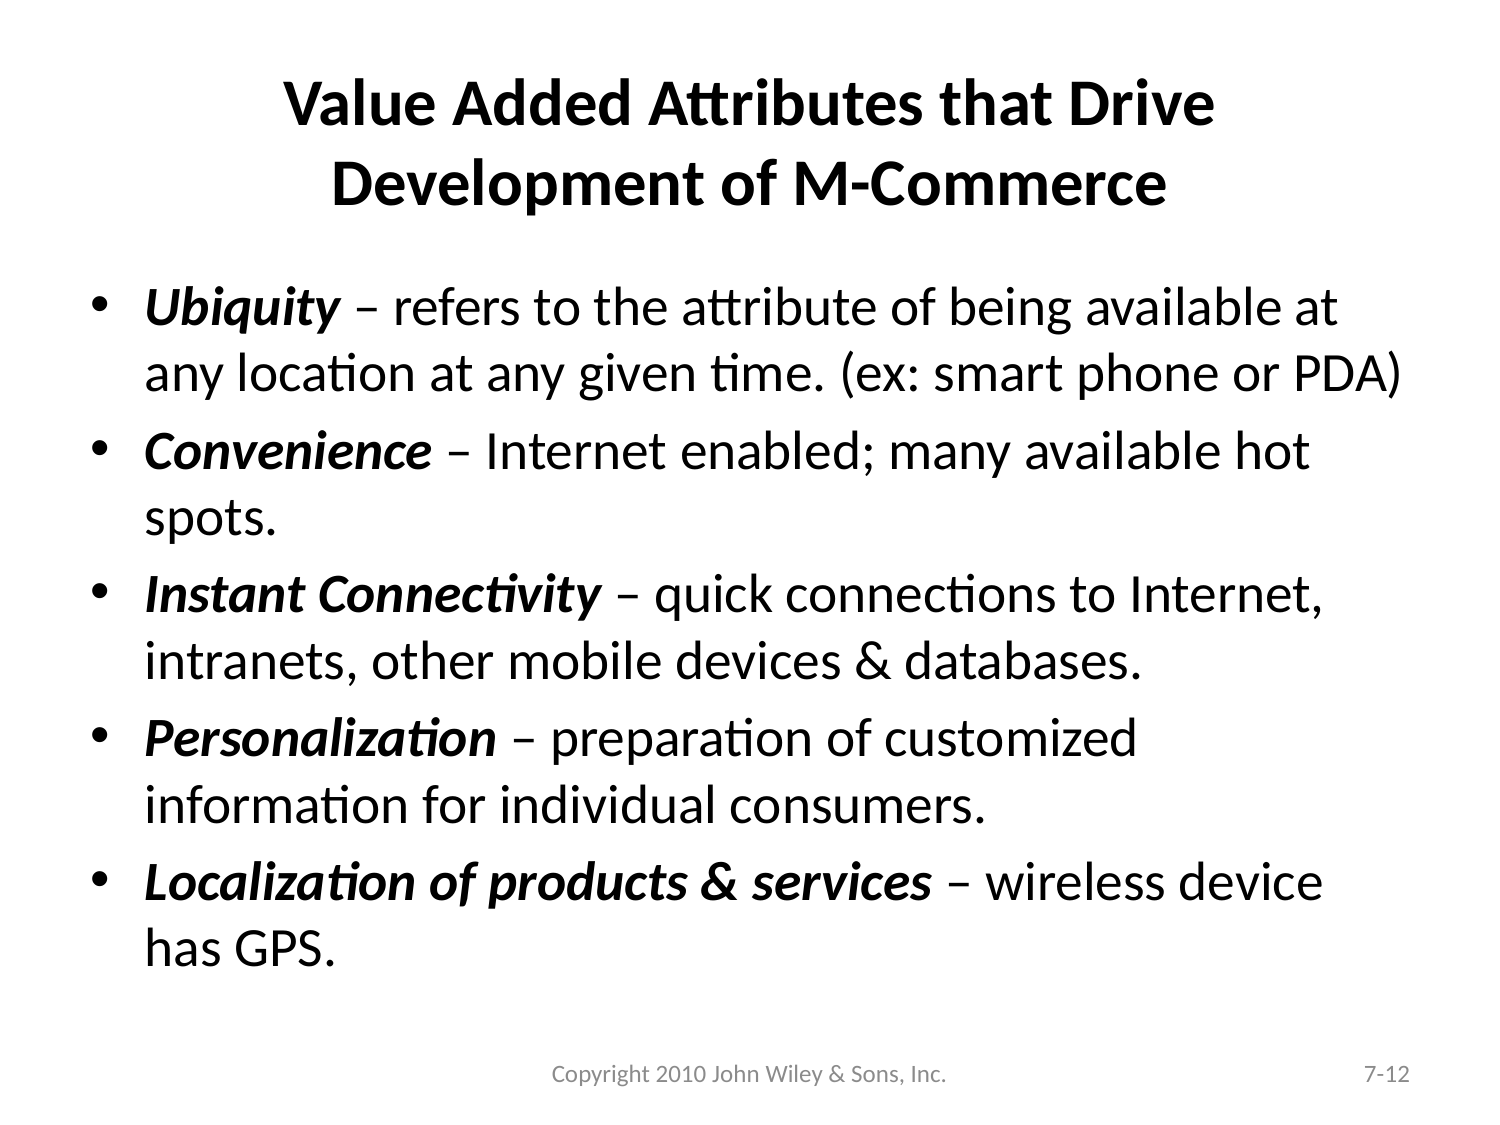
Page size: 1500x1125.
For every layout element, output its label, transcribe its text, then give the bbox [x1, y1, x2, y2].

footer Copyright 2010 John Wiley & Sons, Inc. [512, 1042, 988, 1103]
title Value Added Attributes that Drive Development of M-Commerce [75, 45, 1425, 233]
list Ubiquity – refers to the attribute of being available at any location at any given time. (ex: smart phone or PDA) Convenience – Internet enabled; many available hot spots. Instant Connectivity – quick connections to Internet, intranets, other mobile devices & databases. Personalization – preparation of customized information for individual consumers. Localization of products & services – wireless device has GPS. [75, 262, 1425, 1005]
slide_number 7-12 [1074, 1042, 1425, 1103]
